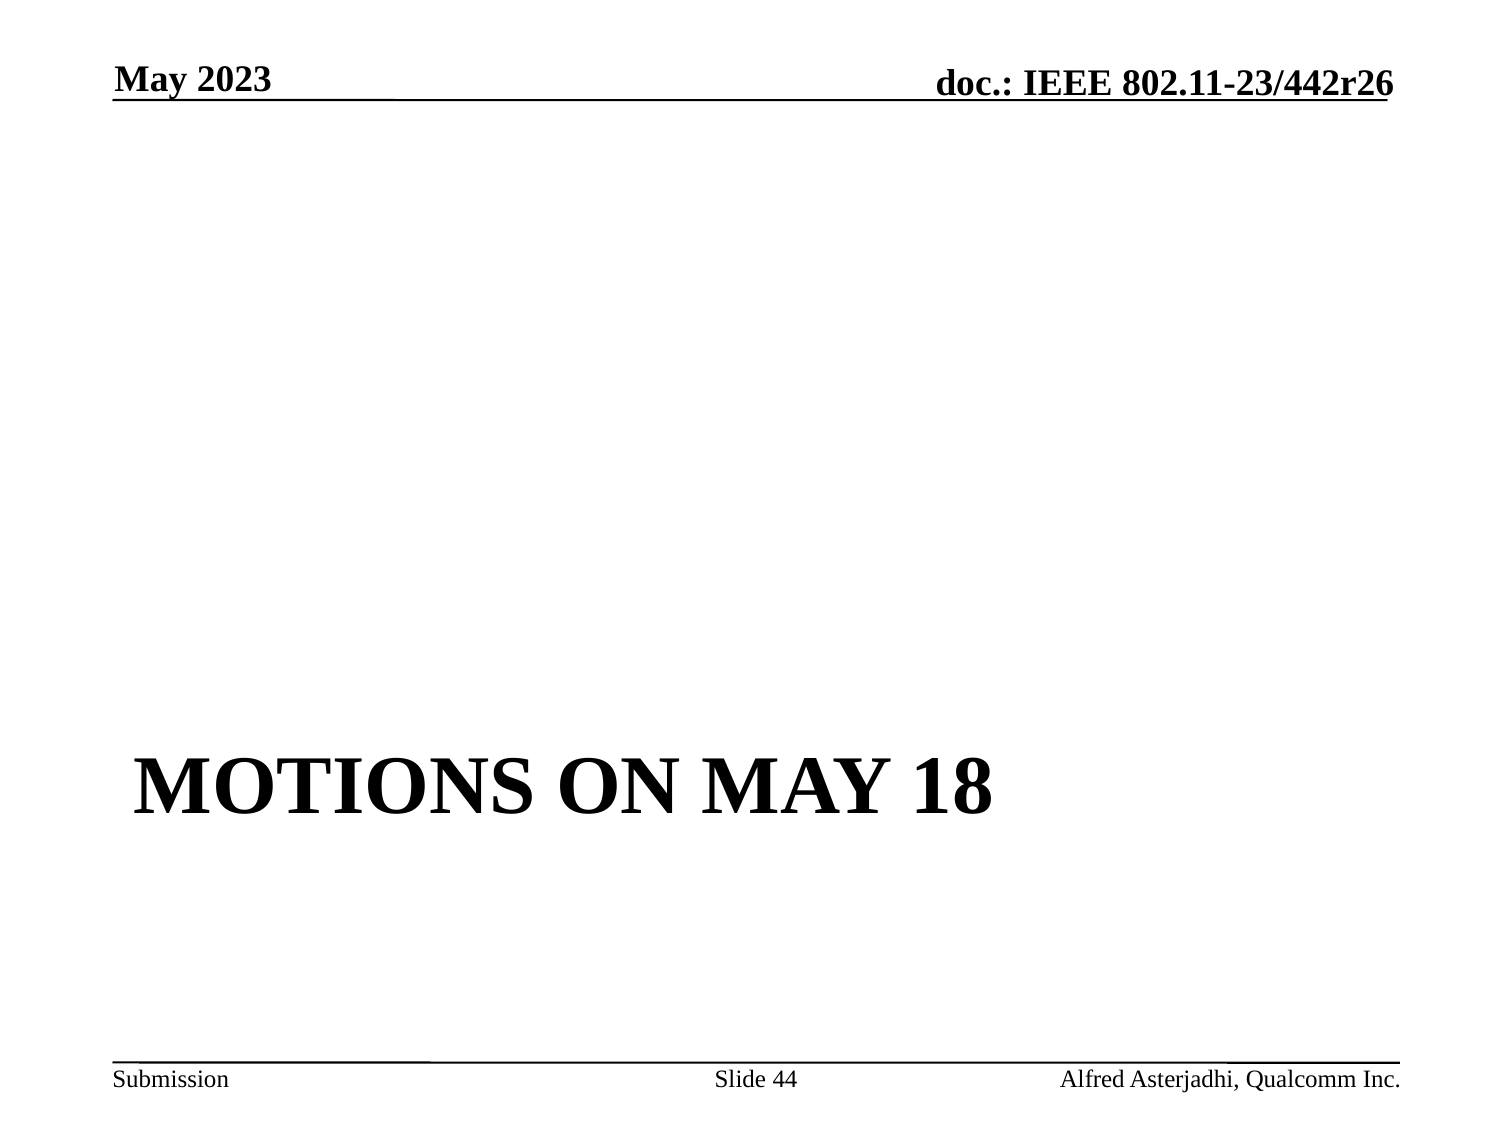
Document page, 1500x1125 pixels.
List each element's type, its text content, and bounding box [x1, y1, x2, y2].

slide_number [114, 54, 423, 100]
slide_number Slide 44 [712, 1061, 800, 1123]
title Motions on May 18 [118, 722, 1394, 947]
footer Alfred Asterjadhi, Qualcomm Inc. [878, 1061, 1402, 1093]
